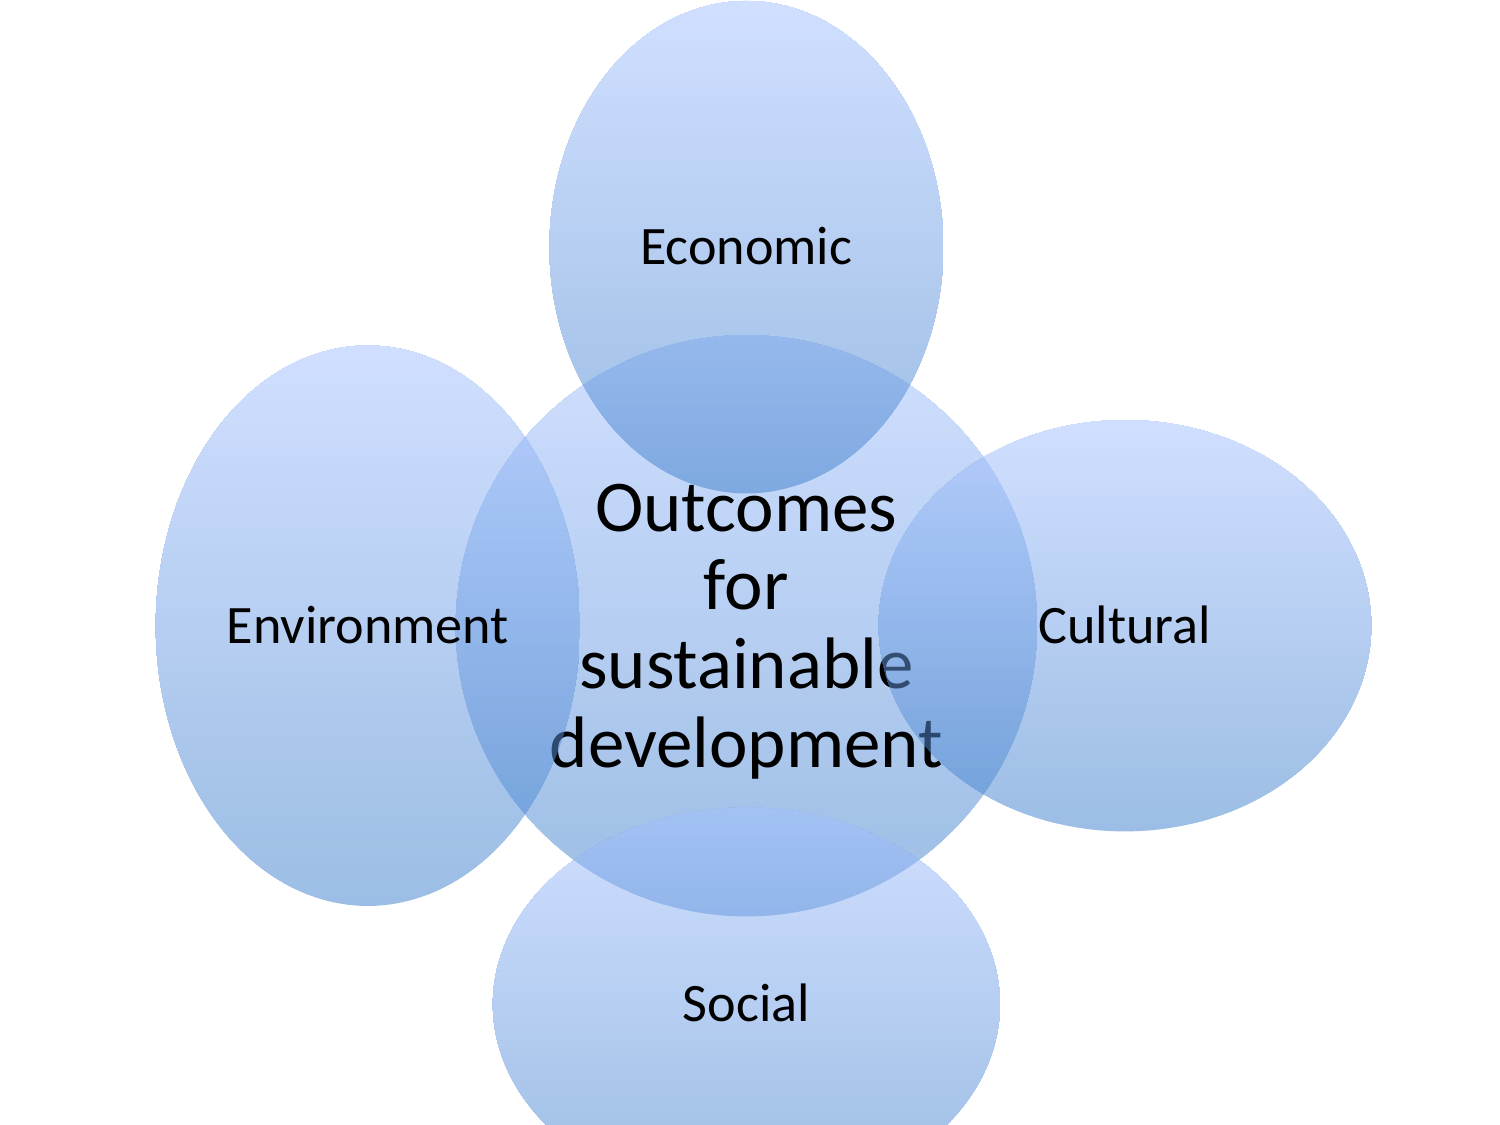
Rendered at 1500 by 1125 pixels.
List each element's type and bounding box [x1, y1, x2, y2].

list [26, 76, 1500, 1125]
